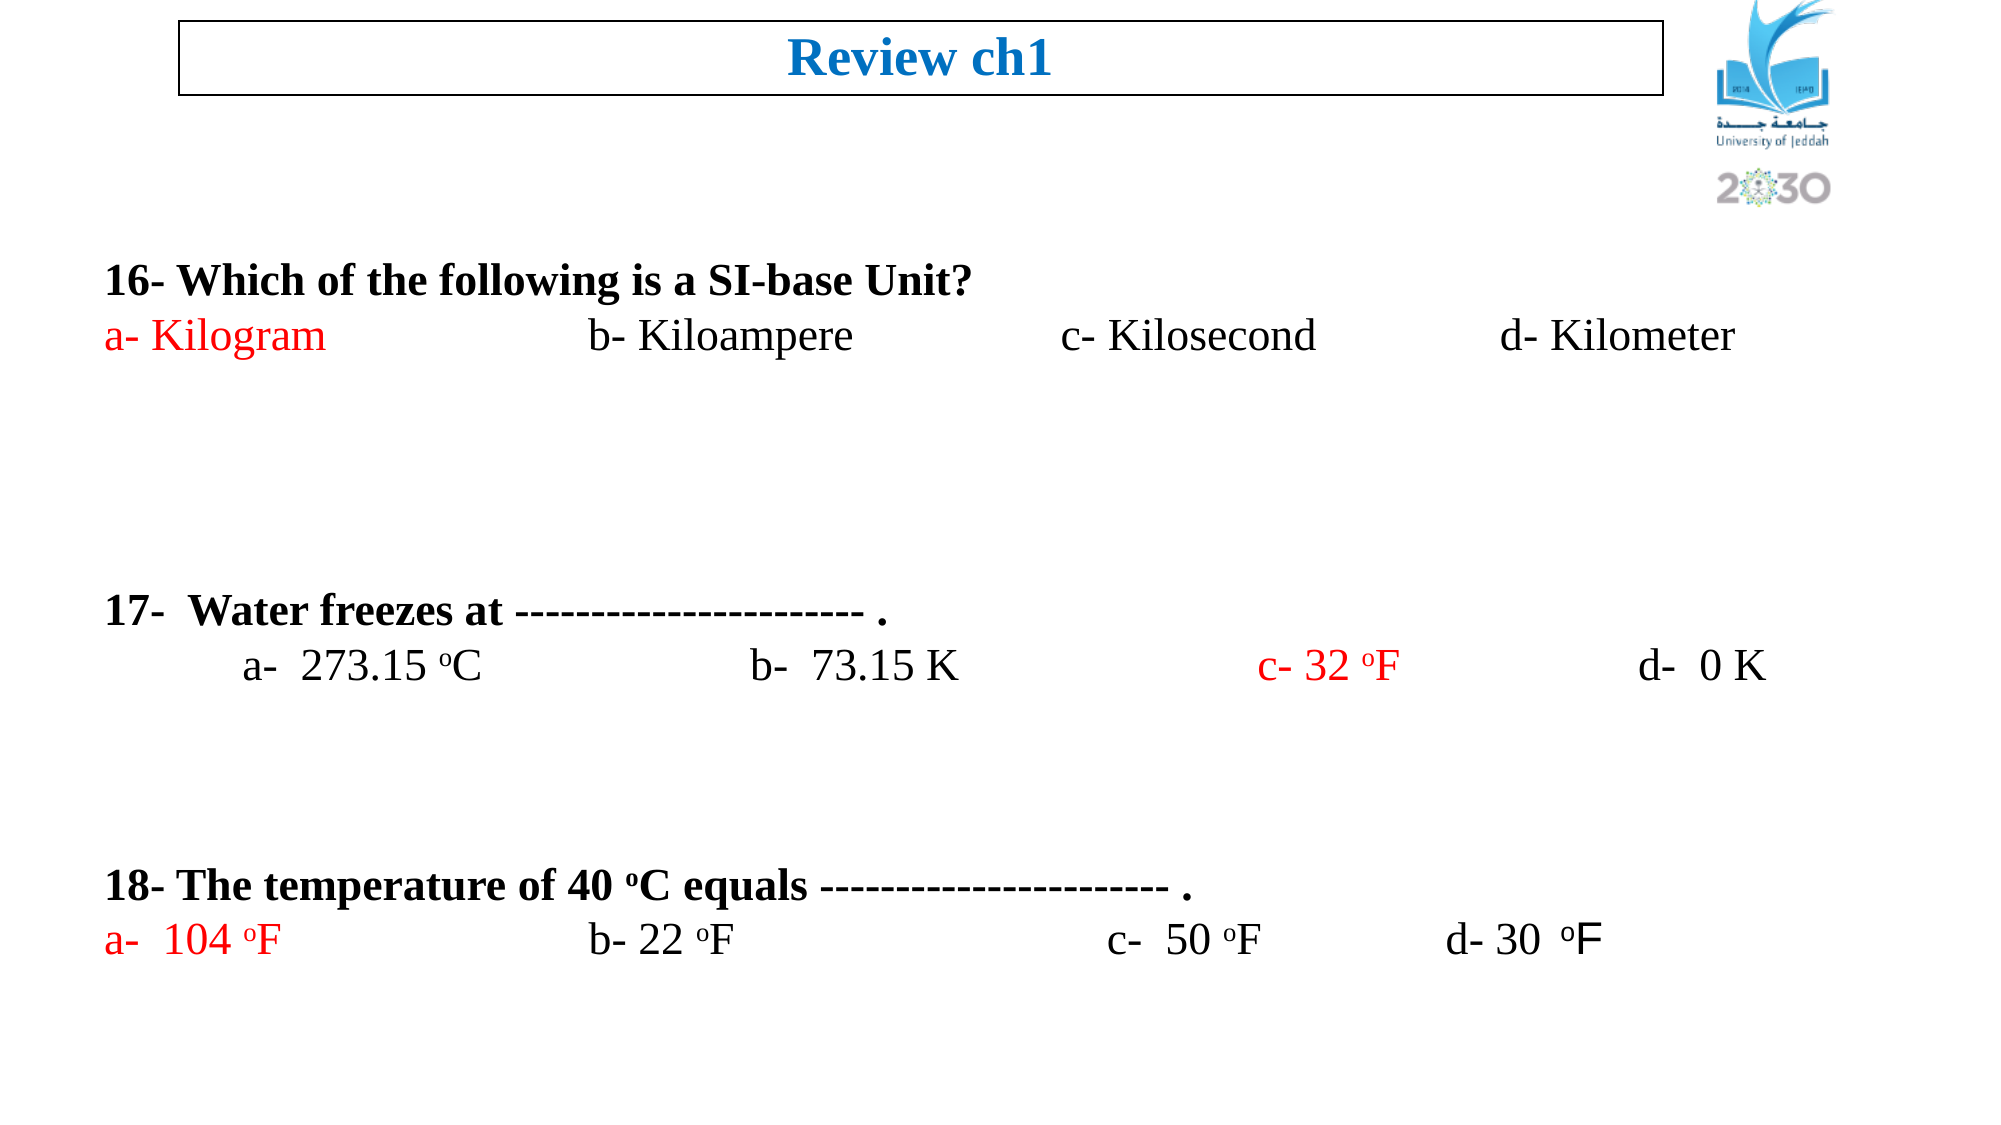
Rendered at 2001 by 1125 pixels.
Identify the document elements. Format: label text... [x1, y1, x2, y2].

text_box Review ch1 [178, 20, 1664, 96]
picture [1697, 0, 1851, 213]
text_box 16- Which of the following is a SI-base Unit? a- Kilogram b- Kiloampere c- Kilosecond d- Kilometer 17- Water freezes at ----------------------- . a- 273.15 oC b- 73.15 K c- 32 oF d- 0 K 18- The temperature of 40 oC equals ----------------------- . a- 104 oF b- 22 oF c- 50 oF d- 30 oF [89, 241, 1783, 1027]
